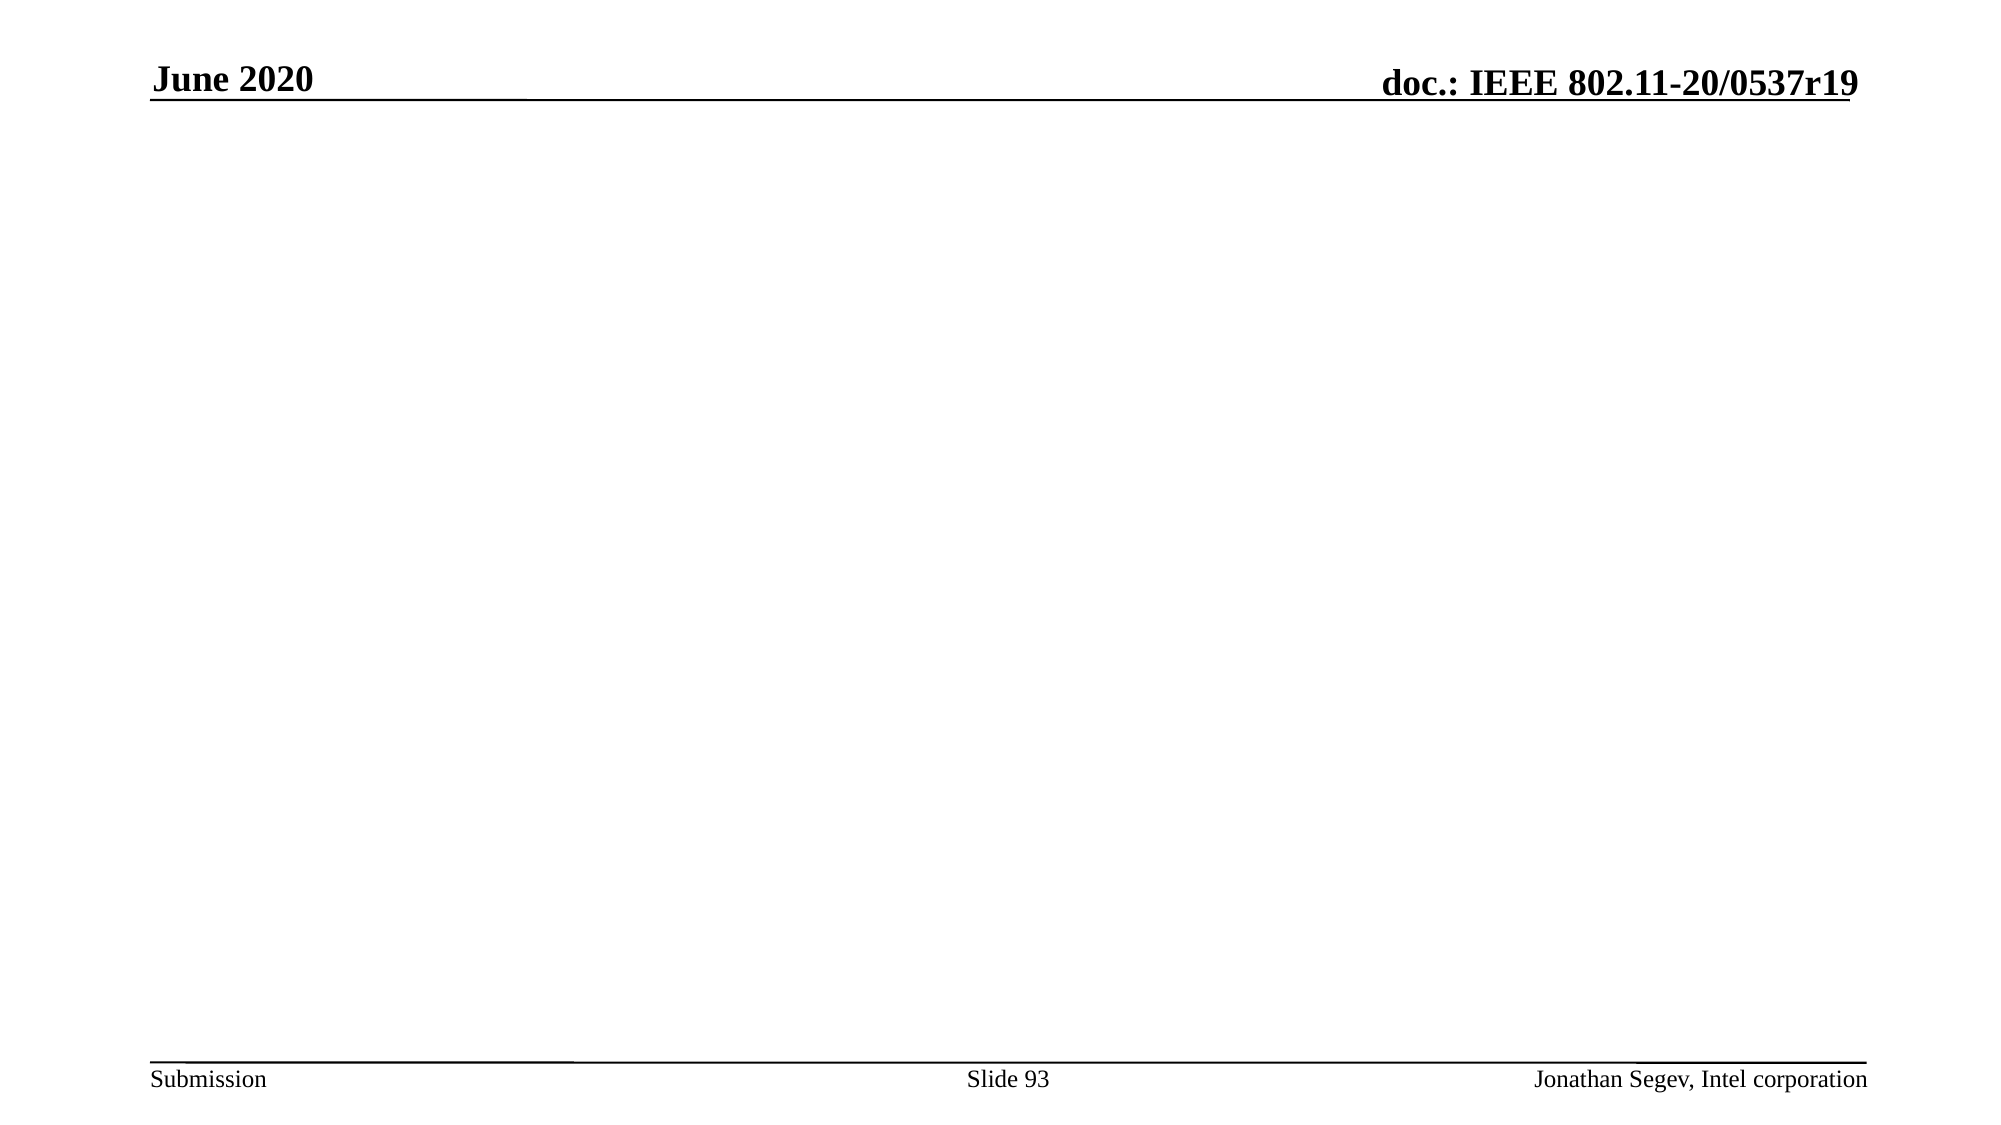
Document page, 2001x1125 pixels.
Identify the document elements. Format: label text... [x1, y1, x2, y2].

slide_number Slide 93 [950, 1061, 1067, 1123]
footer Jonathan Segev, Intel corporation [1171, 1061, 1869, 1093]
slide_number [152, 54, 563, 100]
